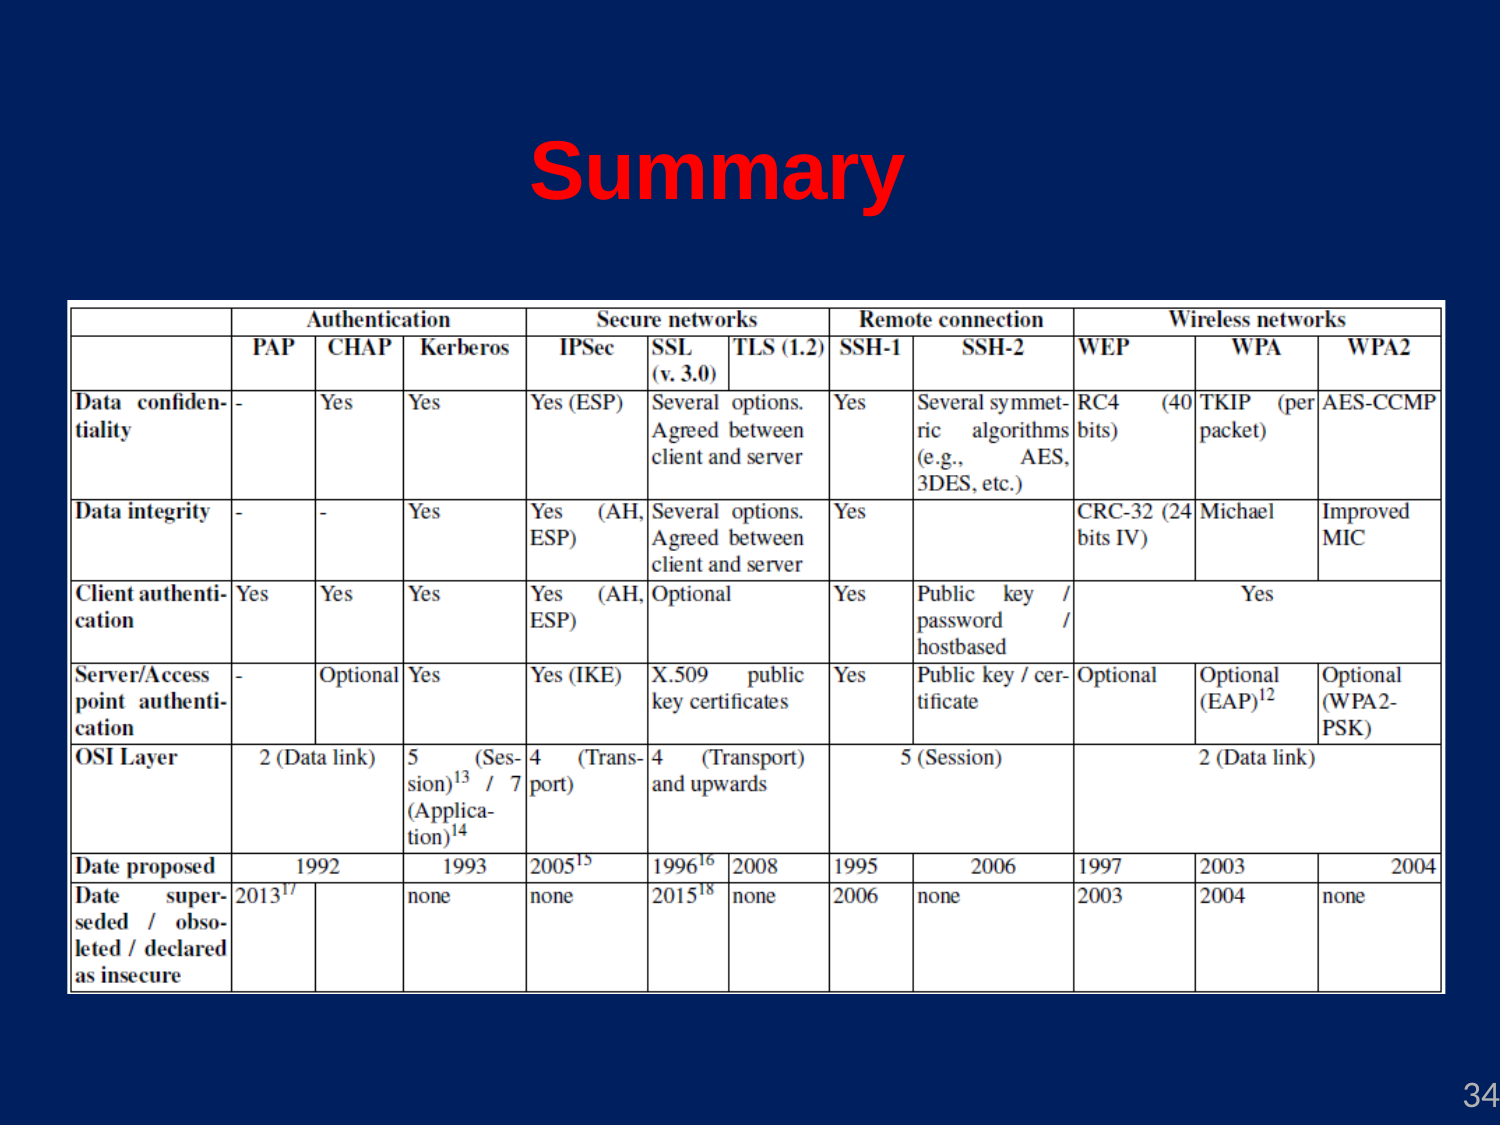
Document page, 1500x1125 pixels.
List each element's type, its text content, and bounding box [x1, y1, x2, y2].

picture [66, 299, 1446, 994]
text_box Summary [70, 116, 1363, 217]
slide_number 34 [1437, 1069, 1500, 1115]
